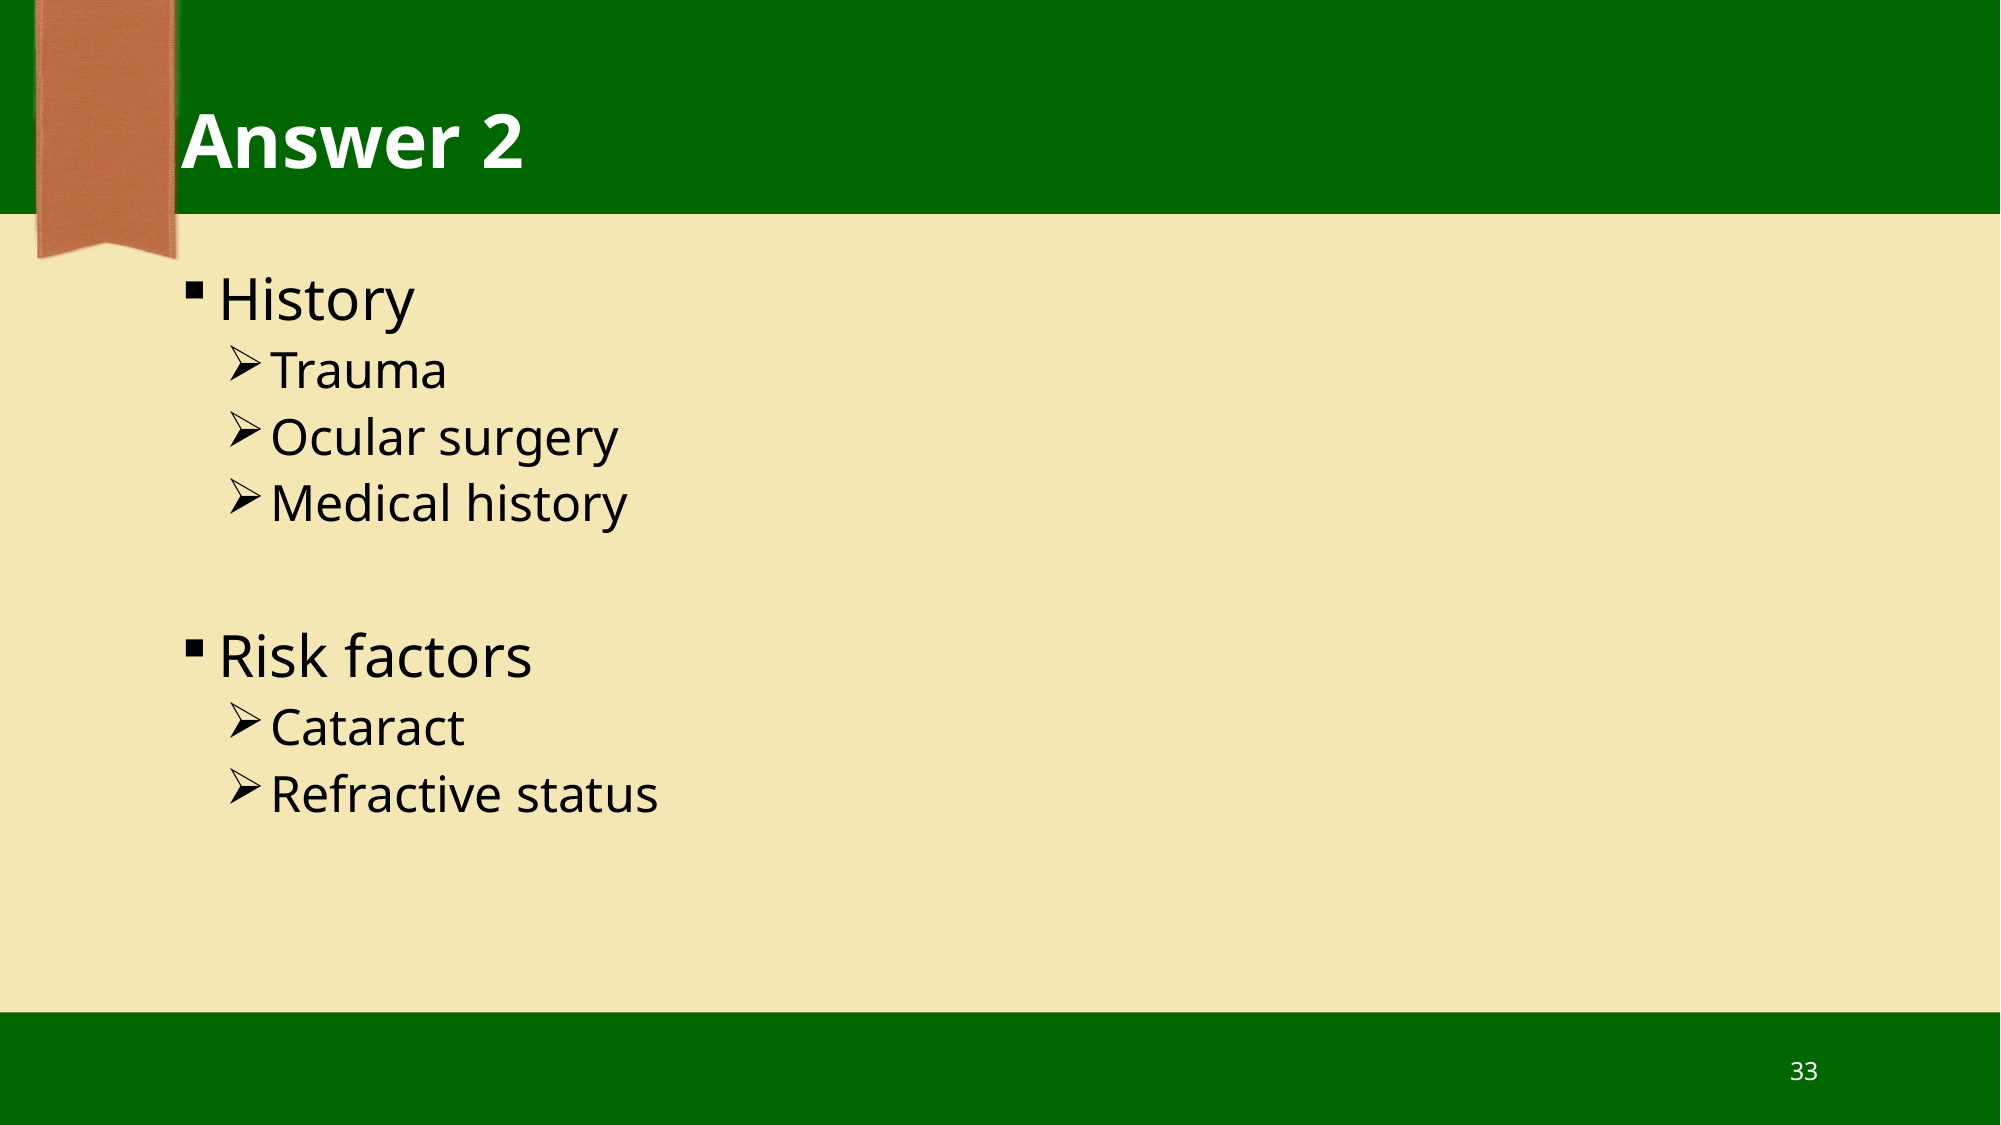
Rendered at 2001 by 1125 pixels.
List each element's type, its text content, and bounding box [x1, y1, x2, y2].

slide_number 33 [1518, 1042, 1819, 1103]
title Answer 2 [181, 12, 1819, 193]
list History Trauma Ocular surgery Medical history Risk factors Cataract Refractive status [181, 262, 1819, 1013]
